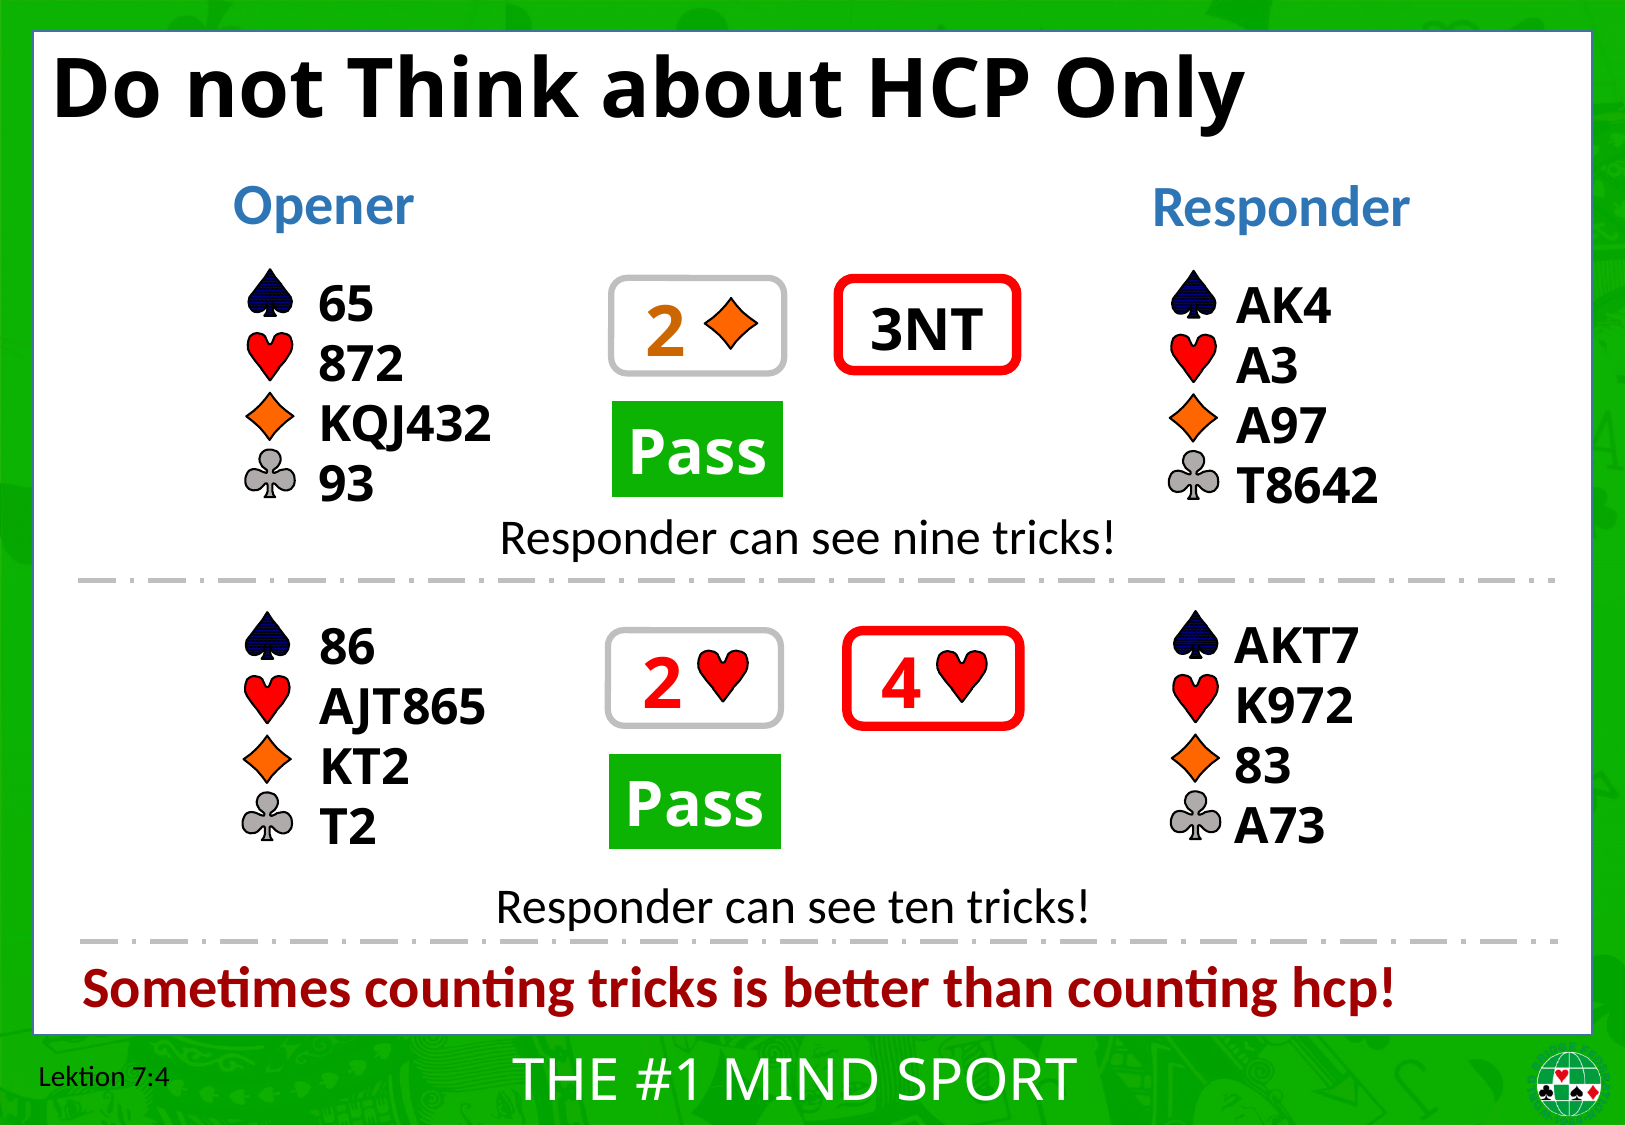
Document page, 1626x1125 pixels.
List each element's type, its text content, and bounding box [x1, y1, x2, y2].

text_box Responder [1137, 160, 1427, 246]
title Do not Think about HCP Only [35, 38, 1552, 144]
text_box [242, 606, 521, 865]
text_box Pass [612, 401, 783, 497]
text_box 3NT [837, 277, 1018, 372]
text_box Pass [609, 754, 781, 849]
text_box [607, 630, 781, 726]
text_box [611, 277, 785, 374]
text_box Sometimes counting tricks is better than counting hcp! [67, 961, 1579, 1027]
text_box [846, 630, 1020, 727]
text_box Responder can see ten tricks! [480, 875, 1158, 941]
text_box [1170, 605, 1380, 864]
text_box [1168, 265, 1403, 524]
picture [0, 0, 1626, 1125]
text_box Opener [219, 159, 431, 244]
text_box Responder can see nine tricks! [484, 507, 1176, 573]
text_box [245, 264, 522, 522]
